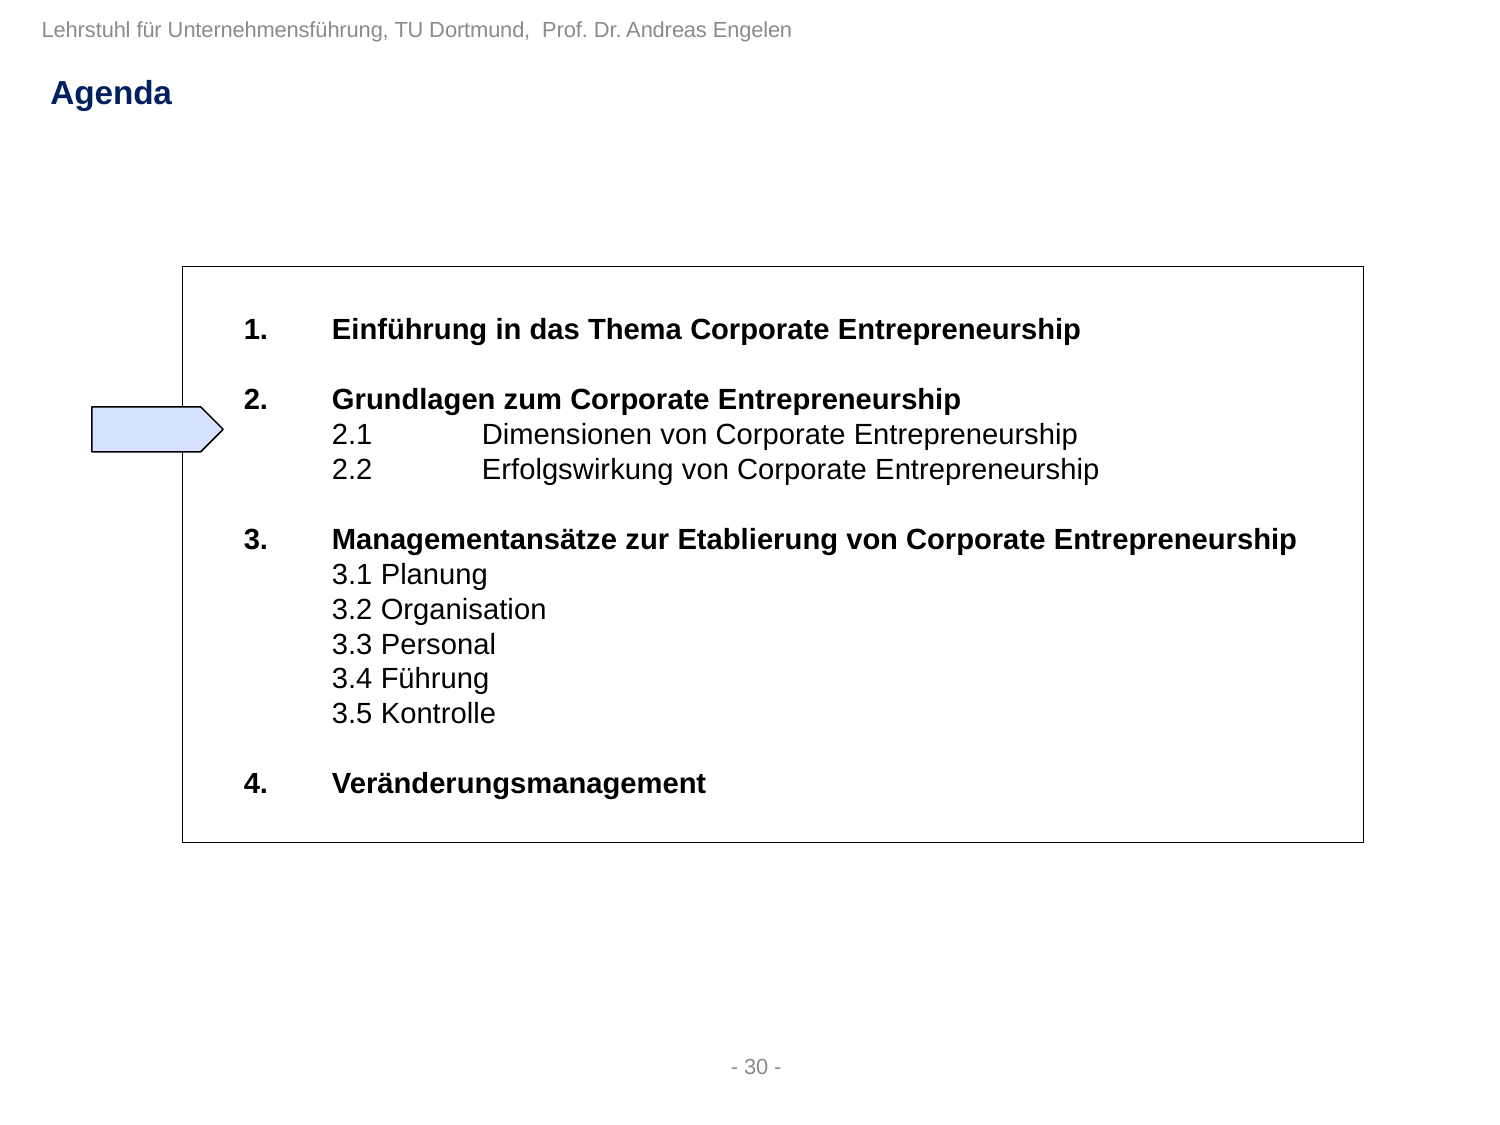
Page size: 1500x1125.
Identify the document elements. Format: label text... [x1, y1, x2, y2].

text_box [181, 266, 1364, 842]
text_box Agenda [35, 63, 1433, 119]
text_box [91, 406, 224, 452]
slide_number - 30 - [599, 1045, 913, 1093]
